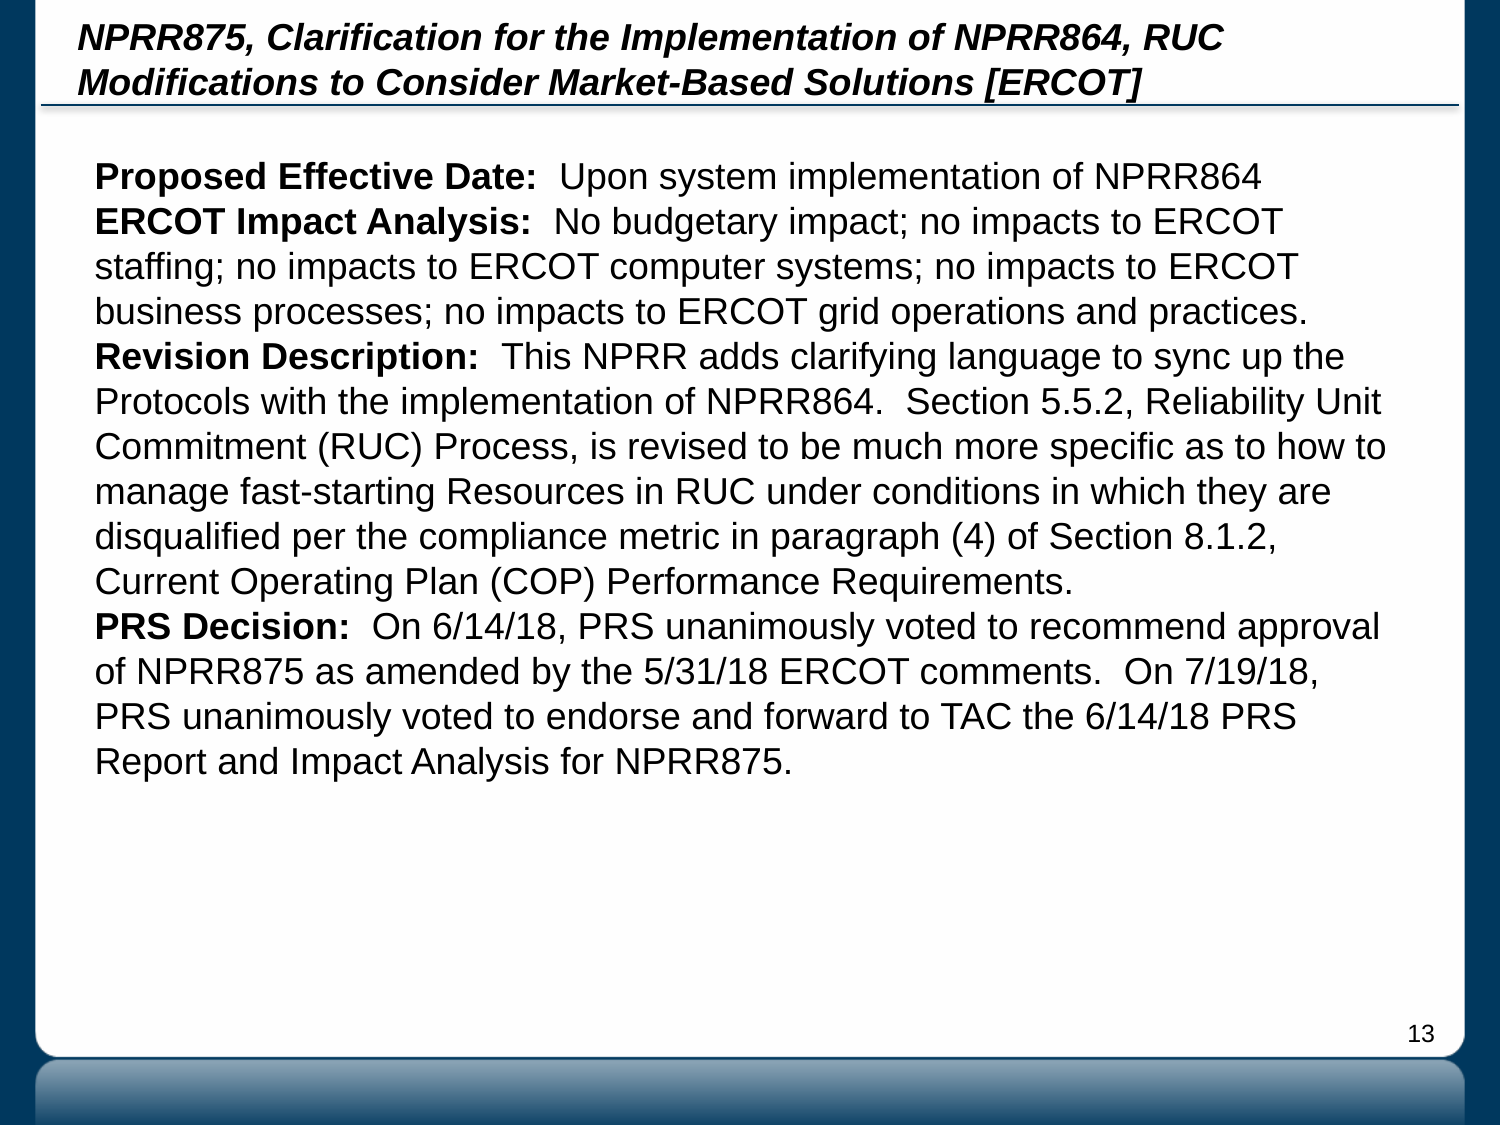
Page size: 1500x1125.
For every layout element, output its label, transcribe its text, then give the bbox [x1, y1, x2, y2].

text_box Proposed Effective Date: Upon system implementation of NPRR864 ERCOT Impact Analysis: No budgetary impact; no impacts to ERCOT staffing; no impacts to ERCOT computer systems; no impacts to ERCOT business processes; no impacts to ERCOT grid operations and practices. Revision Description: This NPRR adds clarifying language to sync up the Protocols with the implementation of NPRR864. Section 5.5.2, Reliability Unit Commitment (RUC) Process, is revised to be much more specific as to how to manage fast-starting Resources in RUC under conditions in which they are disqualified per the compliance metric in paragraph (4) of Section 8.1.2, Current Operating Plan (COP) Performance Requirements. PRS Decision: On 6/14/18, PRS unanimously voted to recommend approval of NPRR875 as amended by the 5/31/18 ERCOT comments. On 7/19/18, PRS unanimously voted to endorse and forward to TAC the 6/14/18 PRS Report and Impact Analysis for NPRR875. [79, 144, 1419, 789]
picture [35, 0, 1465, 1125]
title NPRR875, Clarification for the Implementation of NPRR864, RUC Modifications to Consider Market-Based Solutions [ERCOT] [62, 20, 1450, 97]
